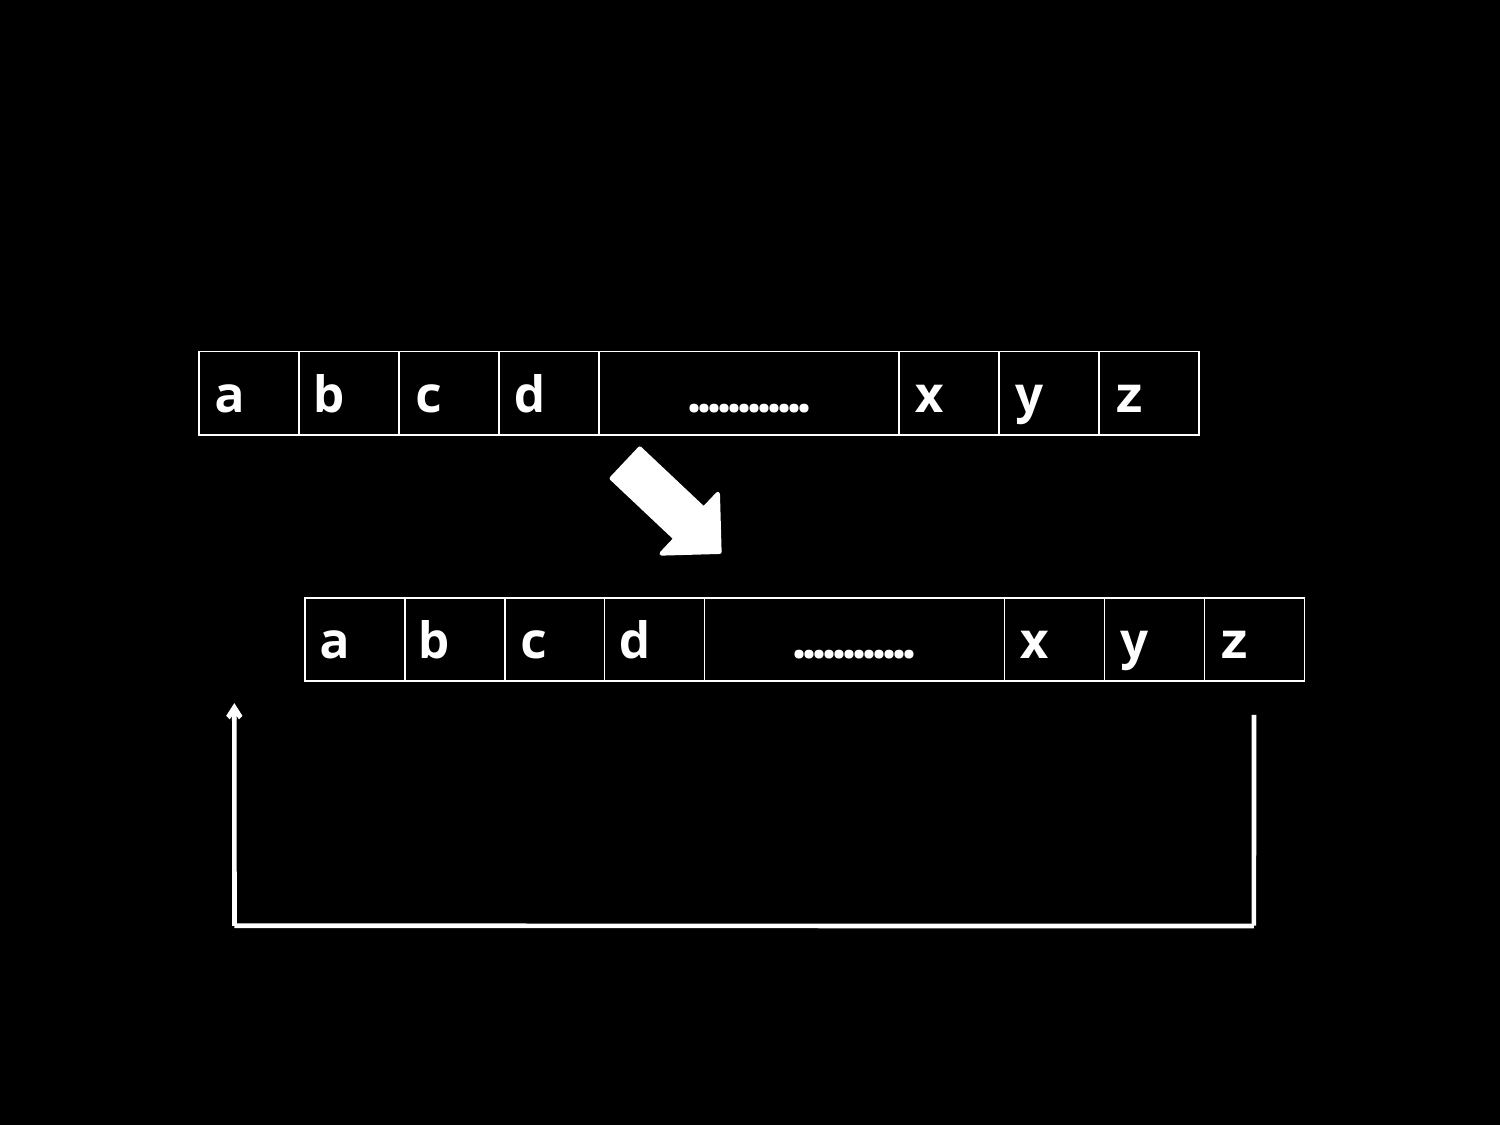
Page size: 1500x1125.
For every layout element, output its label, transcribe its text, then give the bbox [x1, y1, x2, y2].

table_header y [1105, 599, 1204, 680]
table_header z [1100, 352, 1198, 434]
table_header d [500, 352, 598, 434]
table_header ………… [705, 599, 1004, 680]
table_header z [1205, 599, 1304, 680]
table_header a [306, 599, 404, 680]
table_header c [506, 599, 604, 680]
table_header c [400, 352, 498, 434]
table_header x [900, 352, 998, 434]
table_header x [1005, 599, 1104, 680]
table_header y [1000, 352, 1098, 434]
table_header b [406, 599, 504, 680]
table_header ………… [600, 352, 898, 434]
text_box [234, 702, 1255, 927]
table_header d [605, 599, 704, 680]
text_box [609, 446, 722, 556]
table_header b [300, 352, 398, 434]
table_header a [200, 352, 298, 434]
